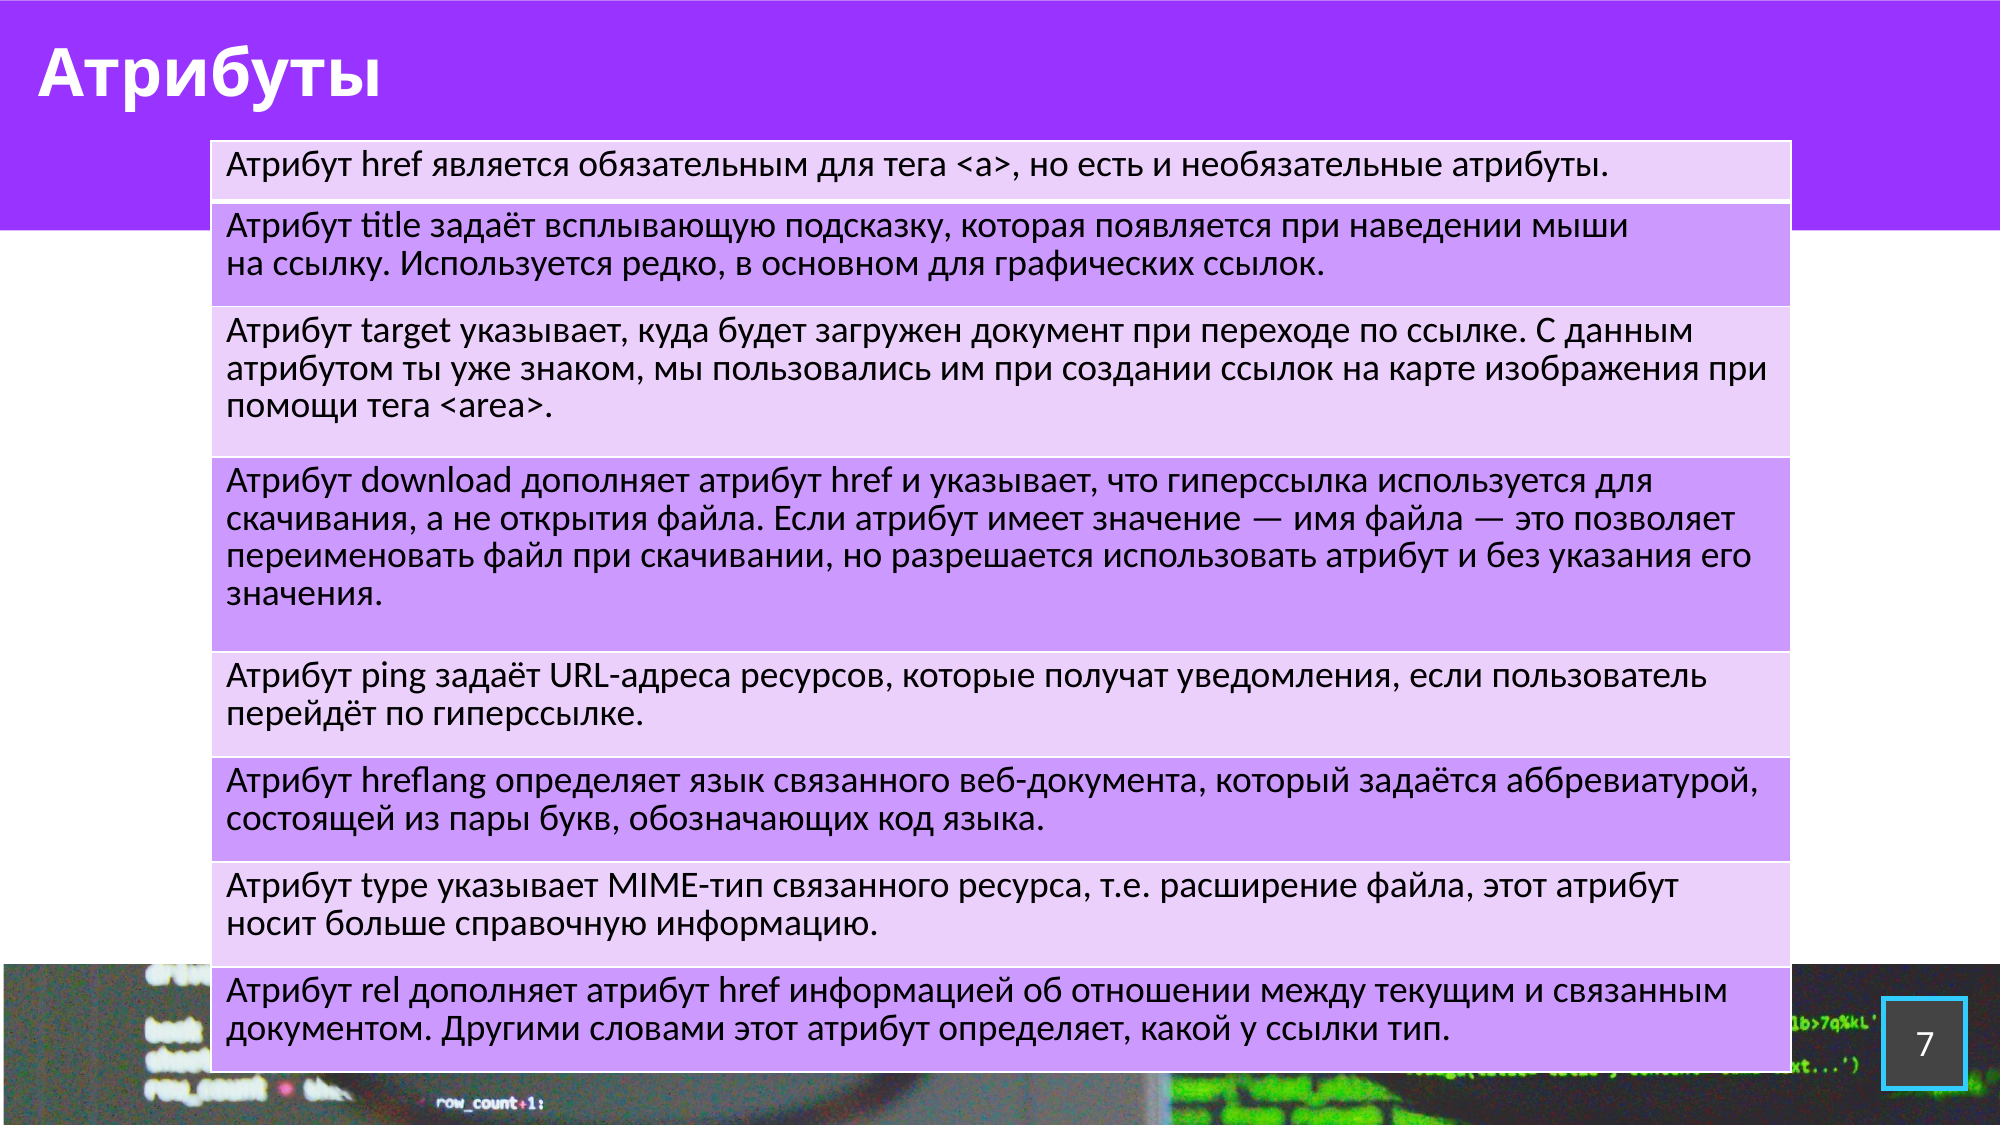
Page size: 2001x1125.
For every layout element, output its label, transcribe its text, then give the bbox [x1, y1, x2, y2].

picture [3, 964, 2000, 1125]
table_cell Атрибут ping задаёт URL-адреса ресурсов, которые получат уведомления, если пользователь перейдёт по гиперссылке. [212, 653, 1790, 756]
table_cell Атрибут hreflang определяет язык связанного веб-документа, который задаётся аббревиатурой, состоящей из пары букв, обозначающих код языка. [212, 758, 1790, 861]
table_cell Атрибут type указывает MIME-тип связанного ресурса, т.е. расширение файла, этот атрибут носит больше справочную информацию. [212, 863, 1790, 964]
table_cell Атрибут target указывает, куда будет загружен документ при переходе по ссылке. С данным атрибутом ты уже знаком, мы пользовались им при создании ссылок на карте изображения при помощи тега <area>. [212, 307, 1790, 456]
table_header Атрибут href является обязательным для тега <a>, но есть и необязательные атрибуты. [212, 142, 1790, 199]
text_box Атрибуты [23, 22, 399, 118]
table_cell Атрибут download дополняет атрибут href и указывает, что гиперссылка используется для скачивания, а не открытия файла. Если атрибут имеет значение — имя файла — это позволяет переименовать файл при скачивании, но разрешается использовать атрибут и без указания его значения. [212, 458, 1790, 651]
text_box [0, 0, 2000, 231]
table_cell Атрибут title задаёт всплывающую подсказку, которая появляется при наведении мыши на ссылку. Используется редко, в основном для графических ссылок. [212, 204, 1790, 306]
